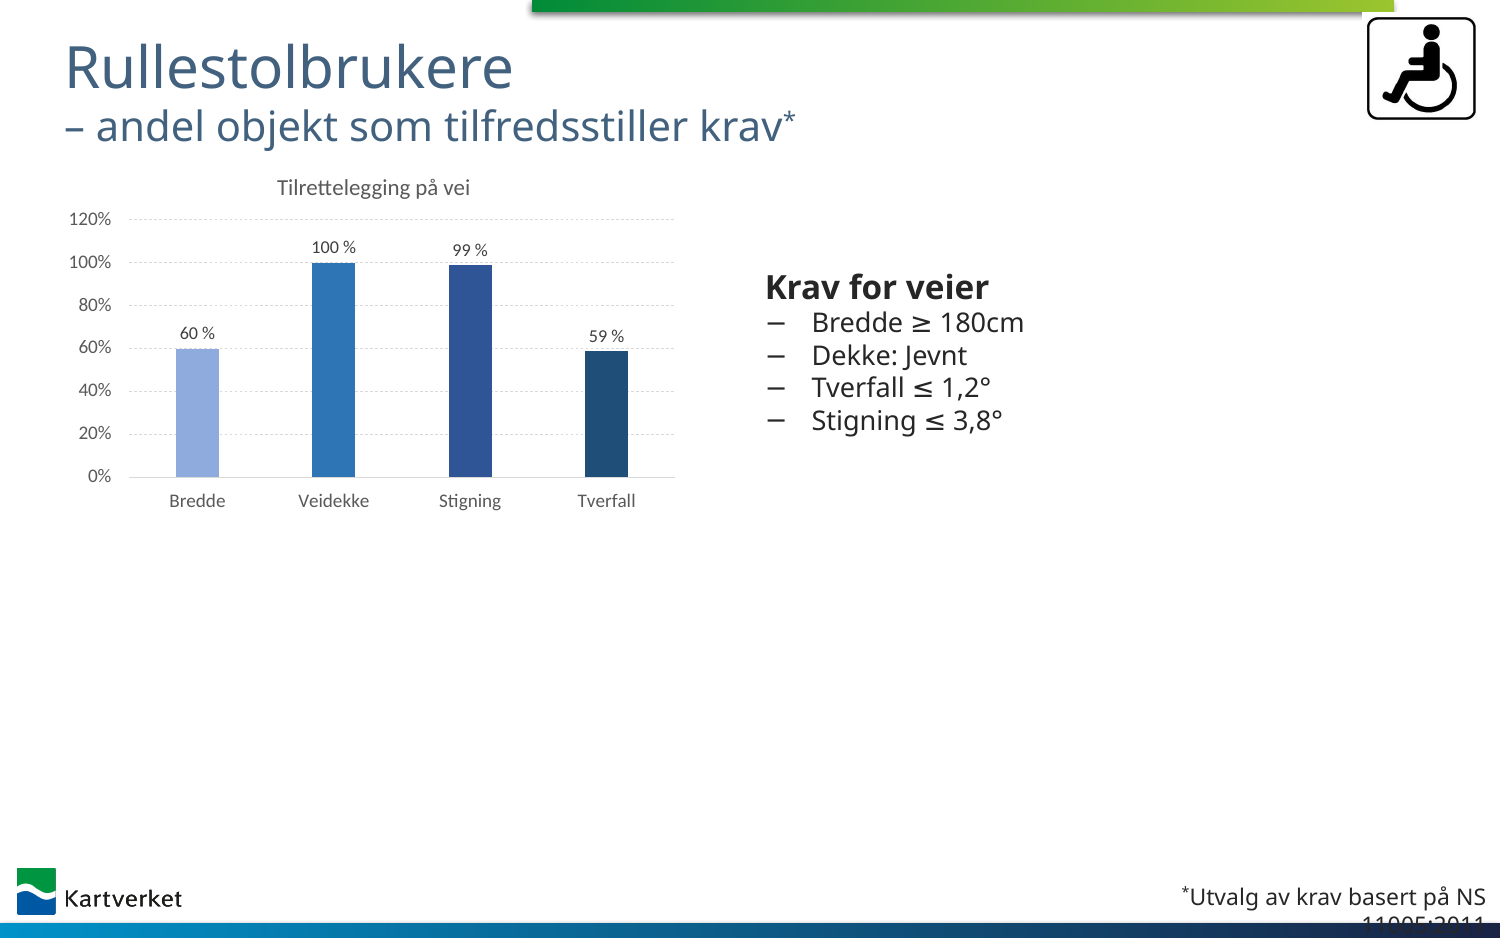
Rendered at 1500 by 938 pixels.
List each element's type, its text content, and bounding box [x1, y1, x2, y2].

picture [62, 166, 686, 519]
text_box Rullestolbrukere – andel objekt som tilfredsstiller krav* [49, 25, 1431, 158]
text_box Krav for veier Bredde ≥ 180cm Dekke: Jevnt Tverfall ≤ 1,2° Stigning ≤ 3,8° [750, 258, 1234, 444]
text_box *Utvalg av krav basert på NS 11005:2011 [1068, 873, 1500, 938]
picture [1362, 12, 1481, 126]
